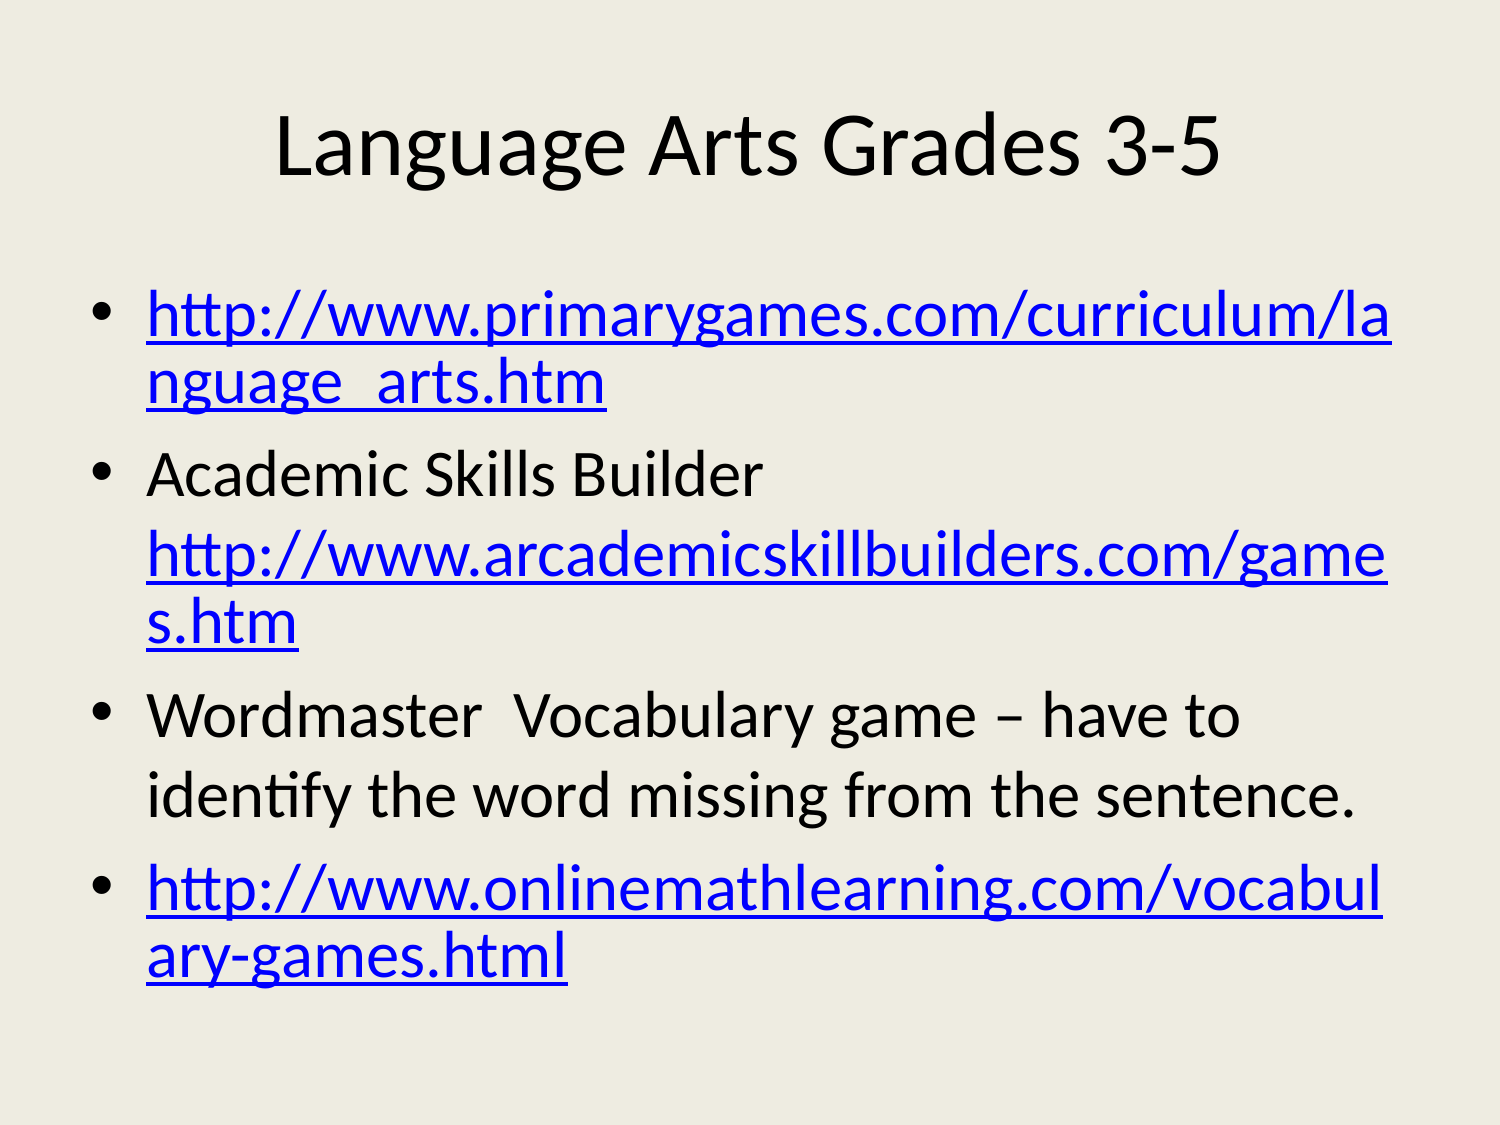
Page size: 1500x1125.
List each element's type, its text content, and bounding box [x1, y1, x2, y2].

title Language Arts Grades 3-5 [75, 45, 1425, 233]
list http://www.primarygames.com/curriculum/language_arts.htm Academic Skills Builder http://www.arcademicskillbuilders.com/games.htm Wordmaster Vocabulary game – have to identify the word missing from the sentence. http://www.onlinemathlearning.com/vocabulary-games.html [75, 262, 1425, 1005]
